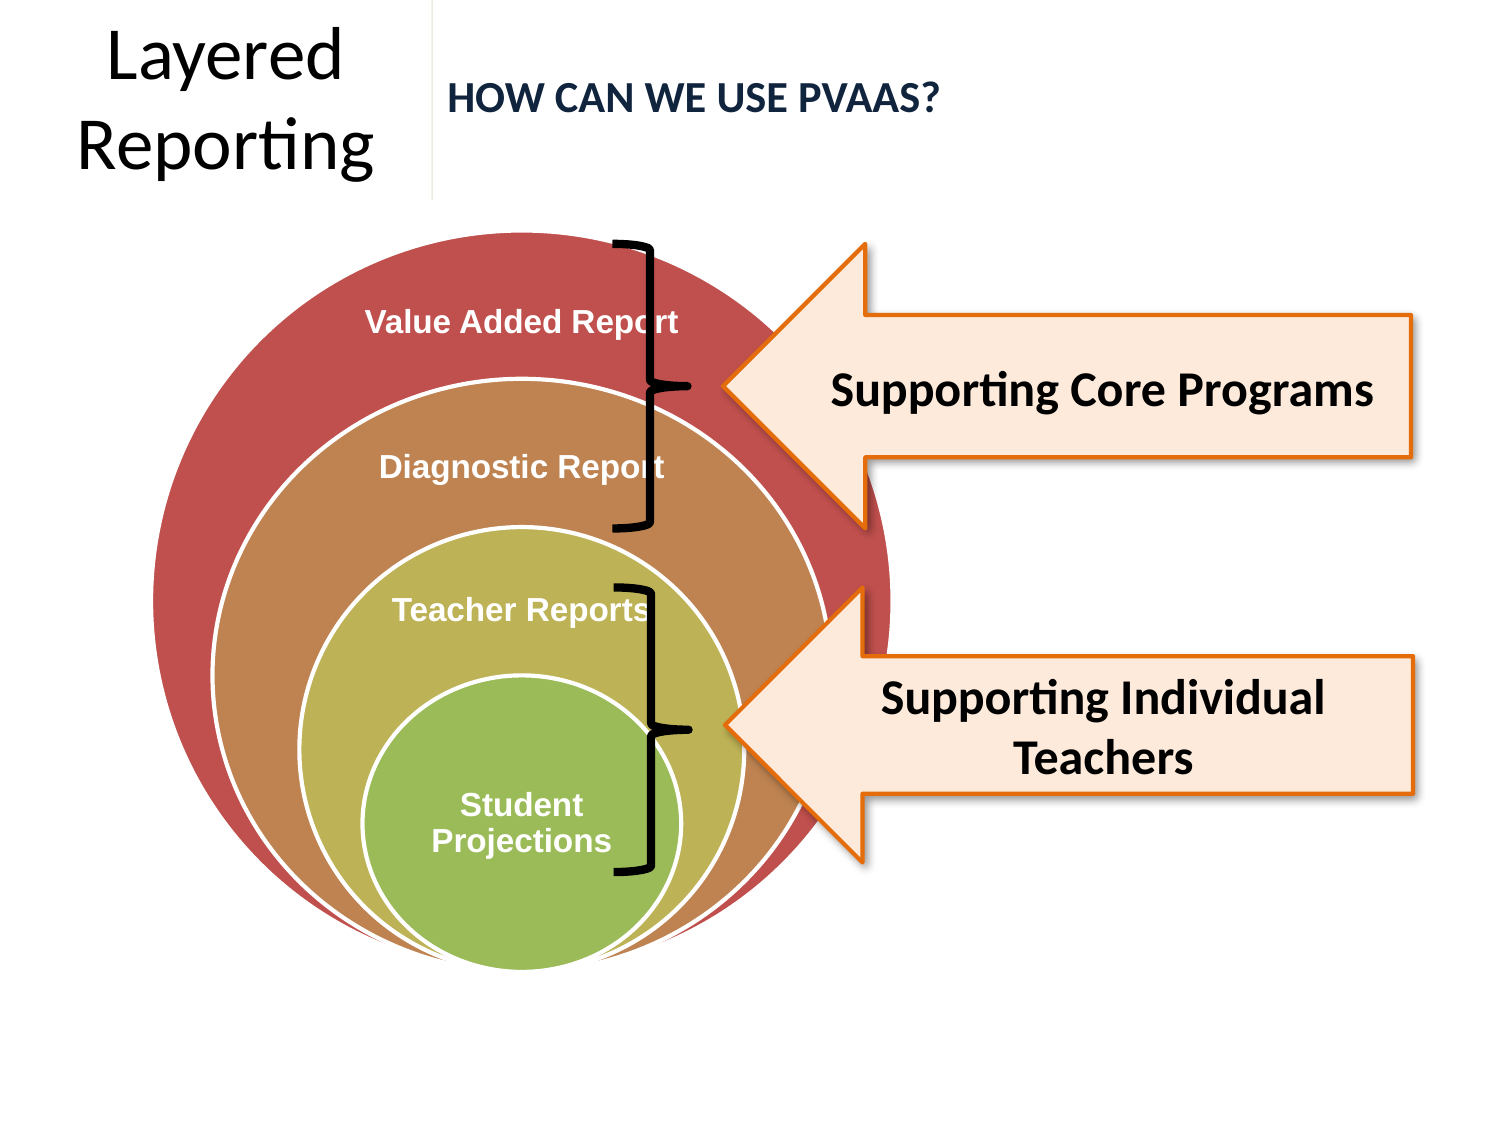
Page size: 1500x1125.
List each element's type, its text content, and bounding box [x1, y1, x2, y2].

text_box Supporting Core Programs [897, 312, 1414, 460]
list How can we use PVAAS? [432, 60, 1427, 130]
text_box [150, 208, 893, 995]
text_box Supporting Individual Teachers [897, 654, 1416, 796]
title Layered Reporting [19, 33, 433, 157]
